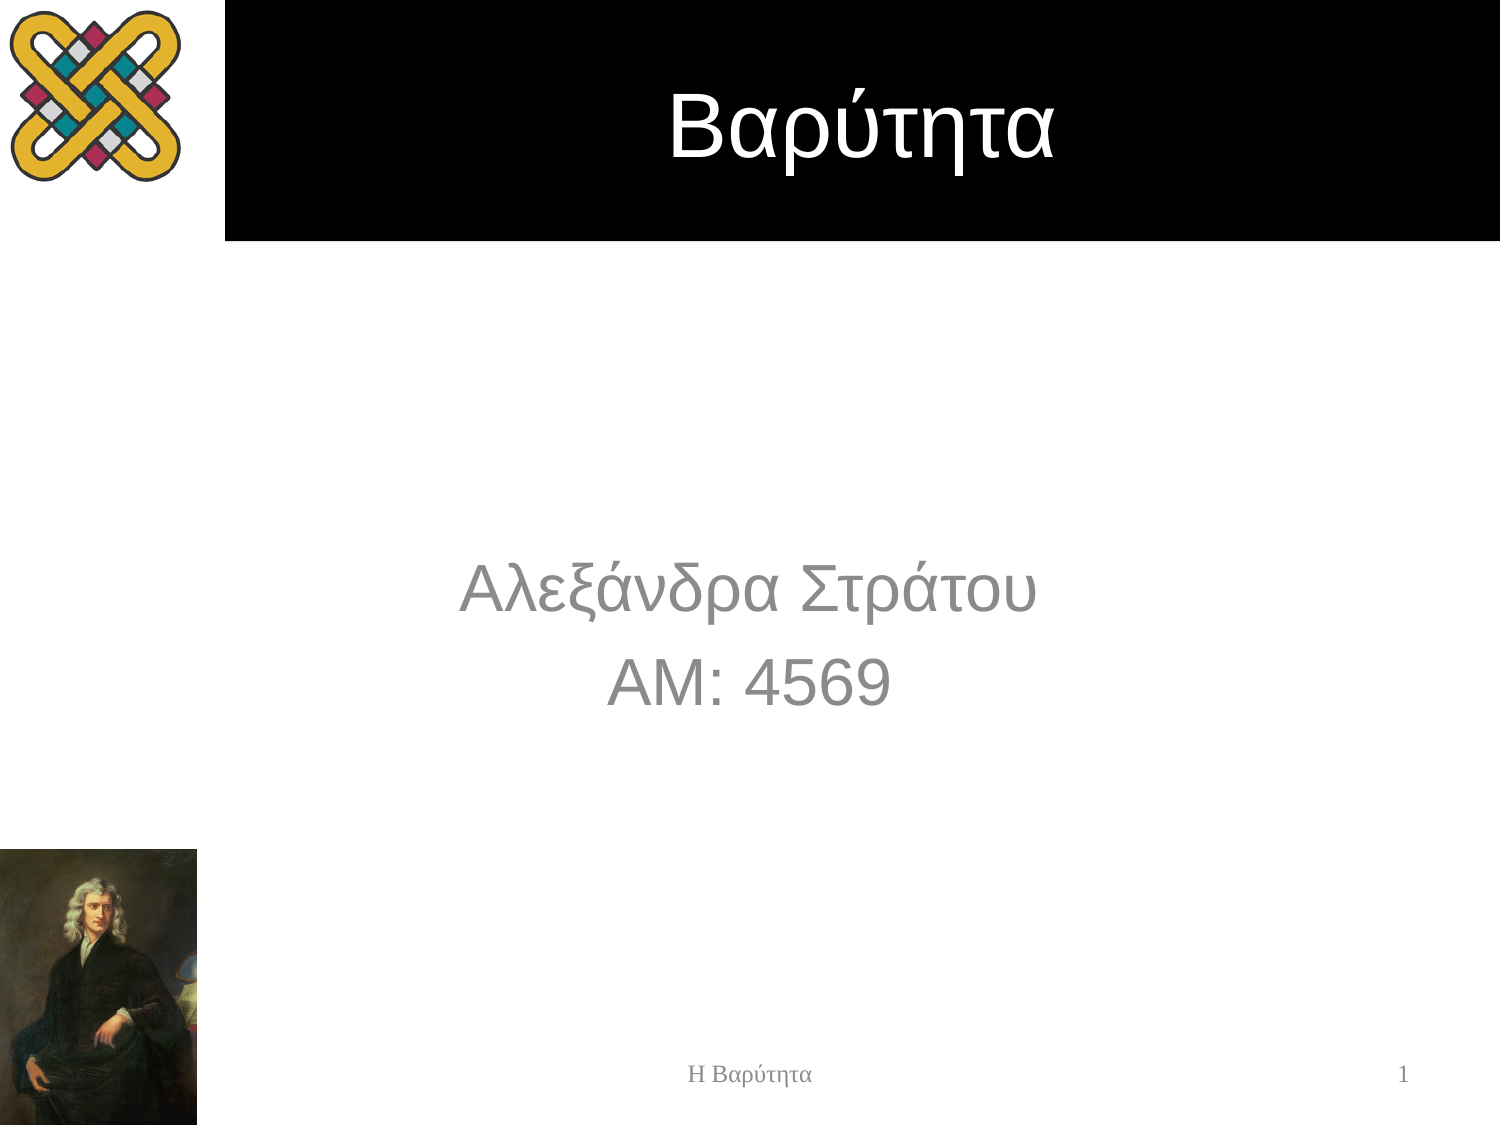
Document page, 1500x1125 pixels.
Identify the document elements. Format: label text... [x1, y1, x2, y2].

picture [0, 849, 197, 1125]
slide_number 1 [1074, 1042, 1425, 1103]
footer Η Βαρύτητα [512, 1042, 988, 1103]
subtitle Αλεξάνδρα Στράτου ΑΜ: 4569 [225, 537, 1275, 825]
picture [3, 0, 187, 188]
title Βαρύτητα [225, 0, 1500, 242]
